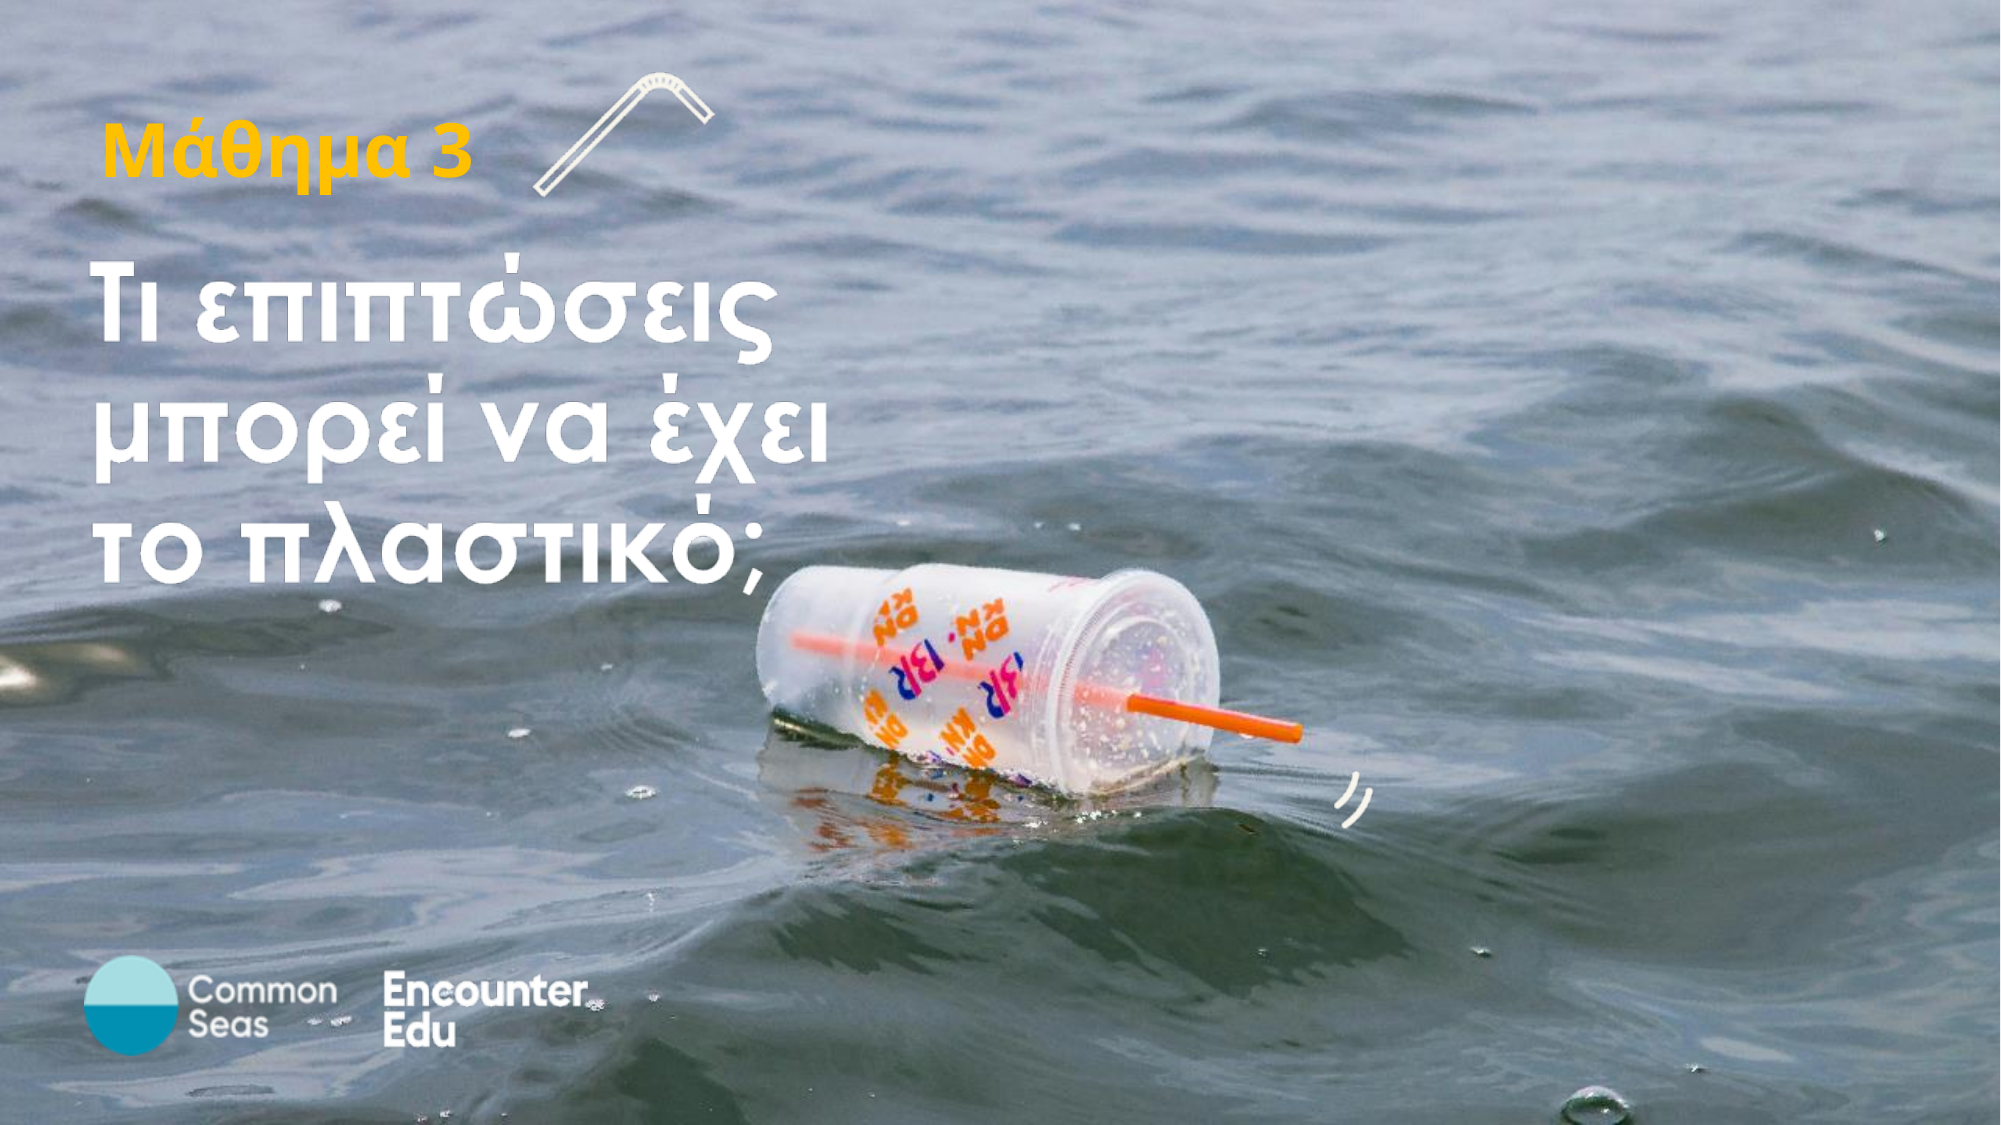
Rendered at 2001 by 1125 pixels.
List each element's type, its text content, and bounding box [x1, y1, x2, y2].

picture [0, 0, 2001, 1125]
text_box Μάθημα 3 [84, 95, 500, 200]
